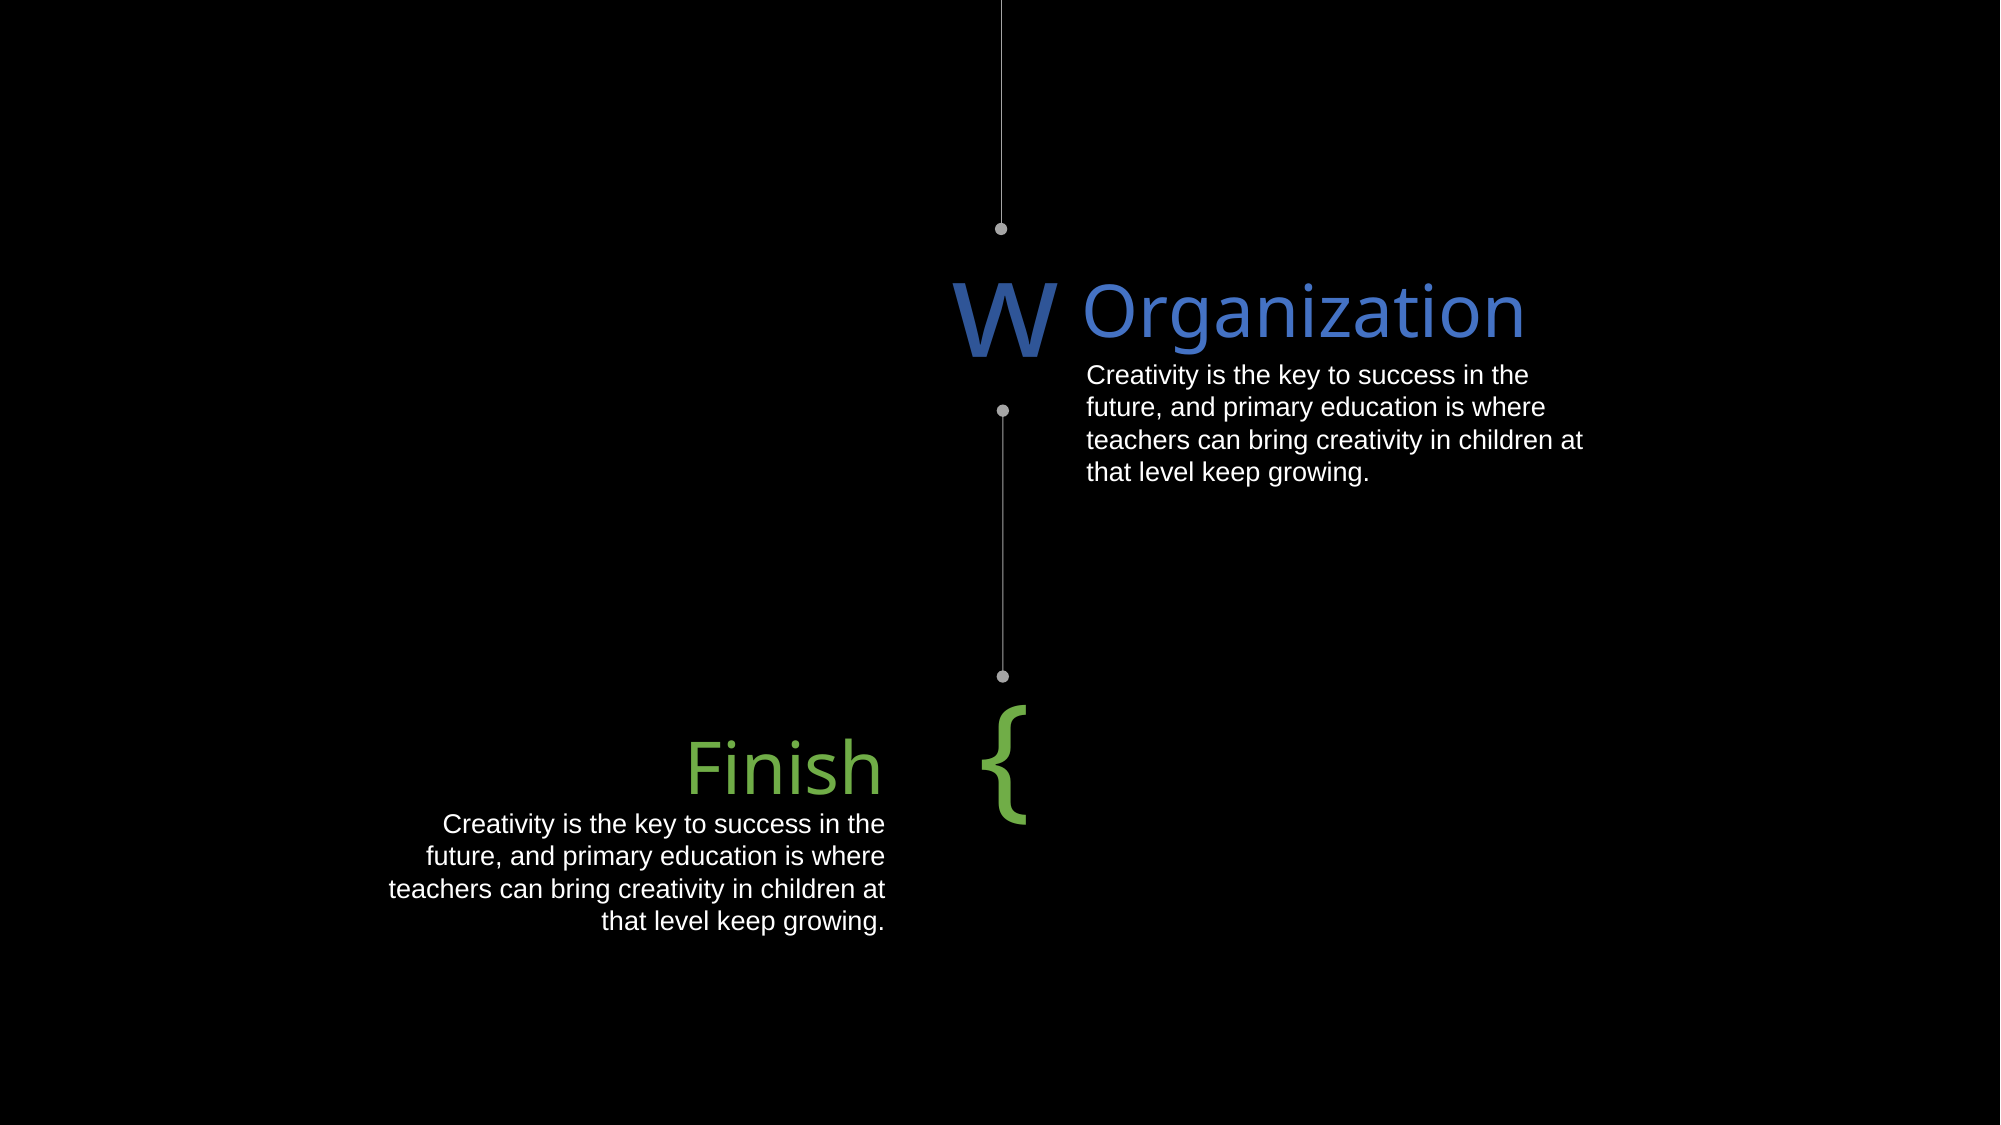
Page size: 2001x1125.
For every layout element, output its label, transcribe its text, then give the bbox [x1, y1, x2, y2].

text_box Organization [1074, 259, 1698, 357]
text_box w [936, 213, 1074, 393]
text_box Creativity is the key to success in the future, and primary education is where teachers can bring creativity in children at that level keep growing. [1071, 357, 1608, 510]
text_box Finish [269, 716, 900, 814]
text_box Creativity is the key to success in the future, and primary education is where teachers can bring creativity in children at that level keep growing. [364, 814, 900, 953]
text_box { [964, 658, 1047, 839]
